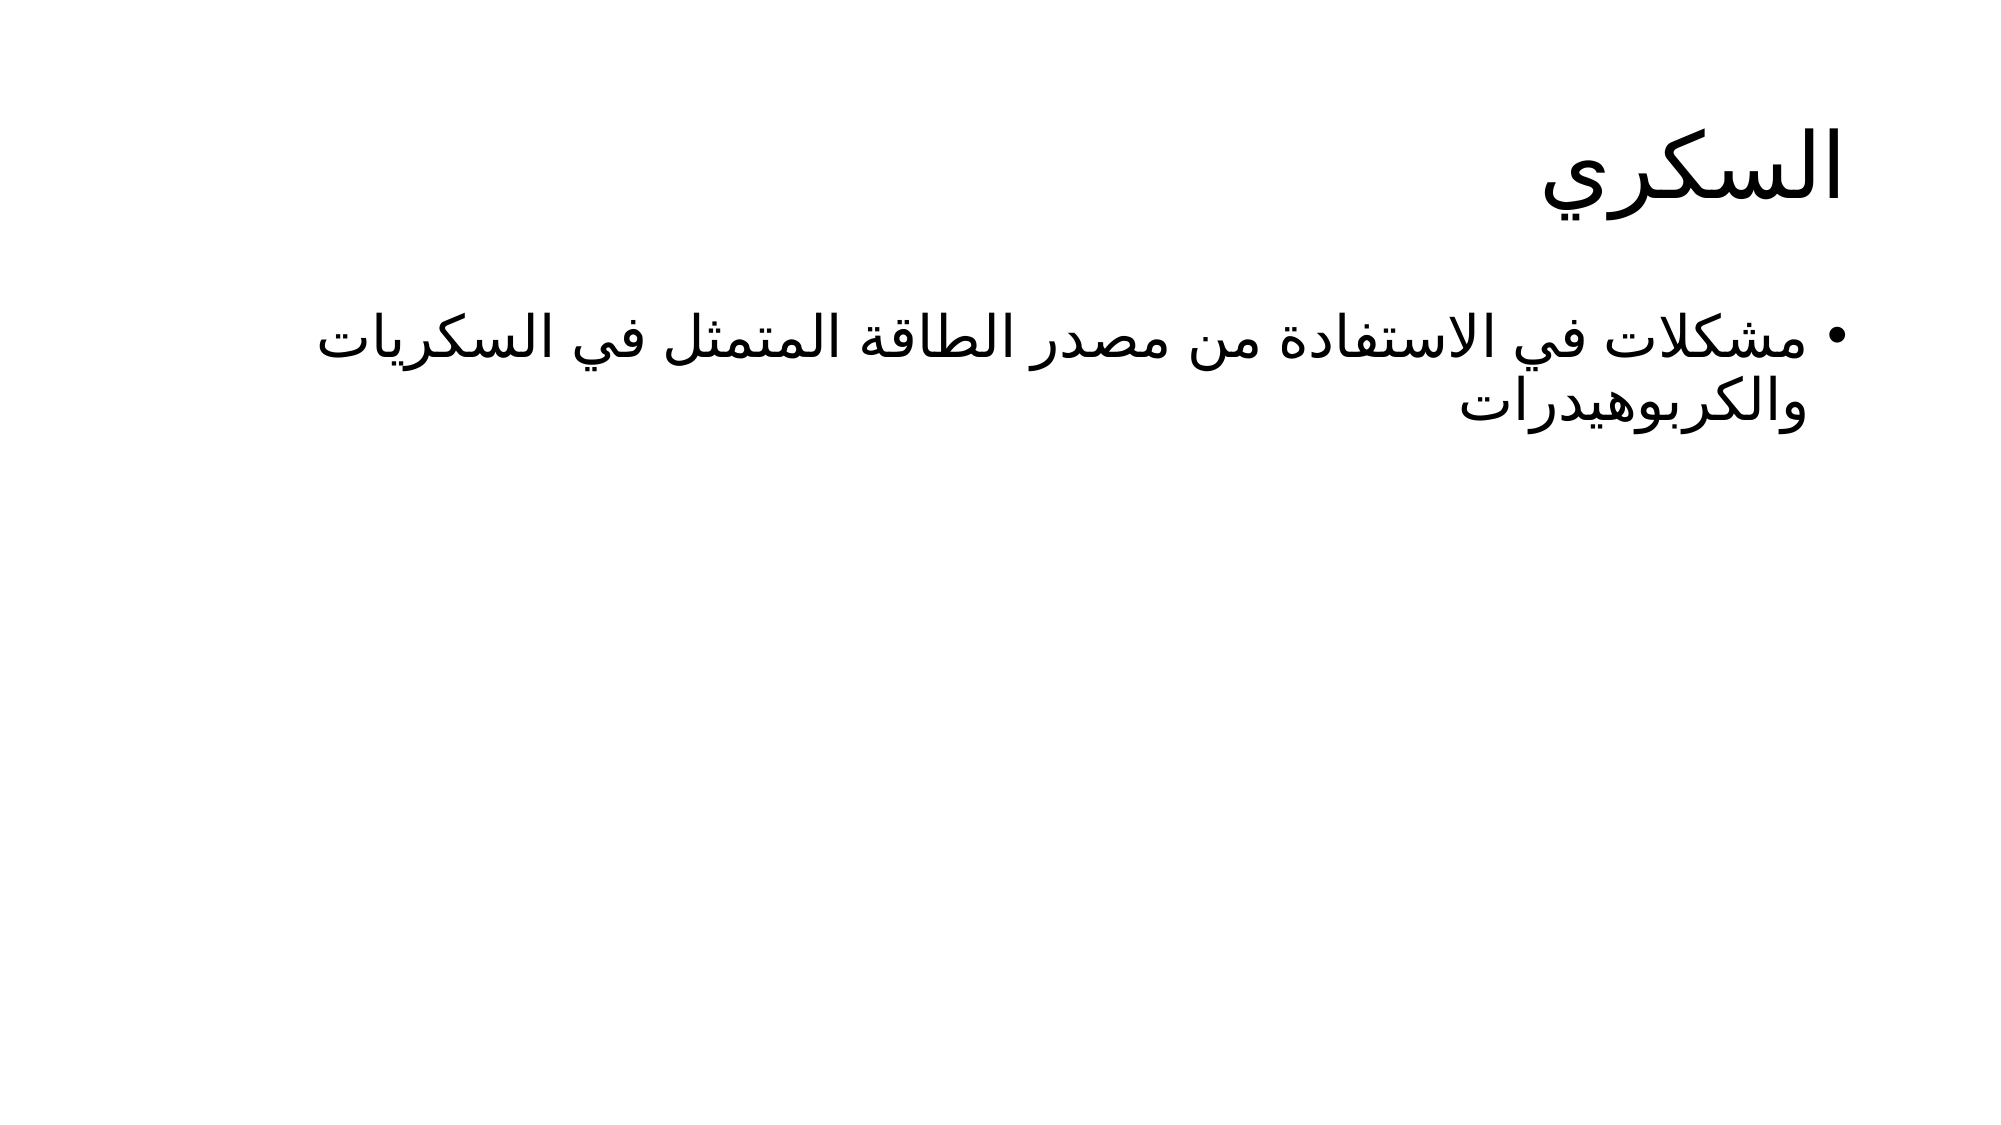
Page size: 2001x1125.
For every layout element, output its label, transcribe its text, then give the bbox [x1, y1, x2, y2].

list مشكلات في الاستفادة من مصدر الطاقة المتمثل في السكريات والكربوهيدرات [137, 299, 1863, 1014]
title السكري [137, 59, 1863, 278]
